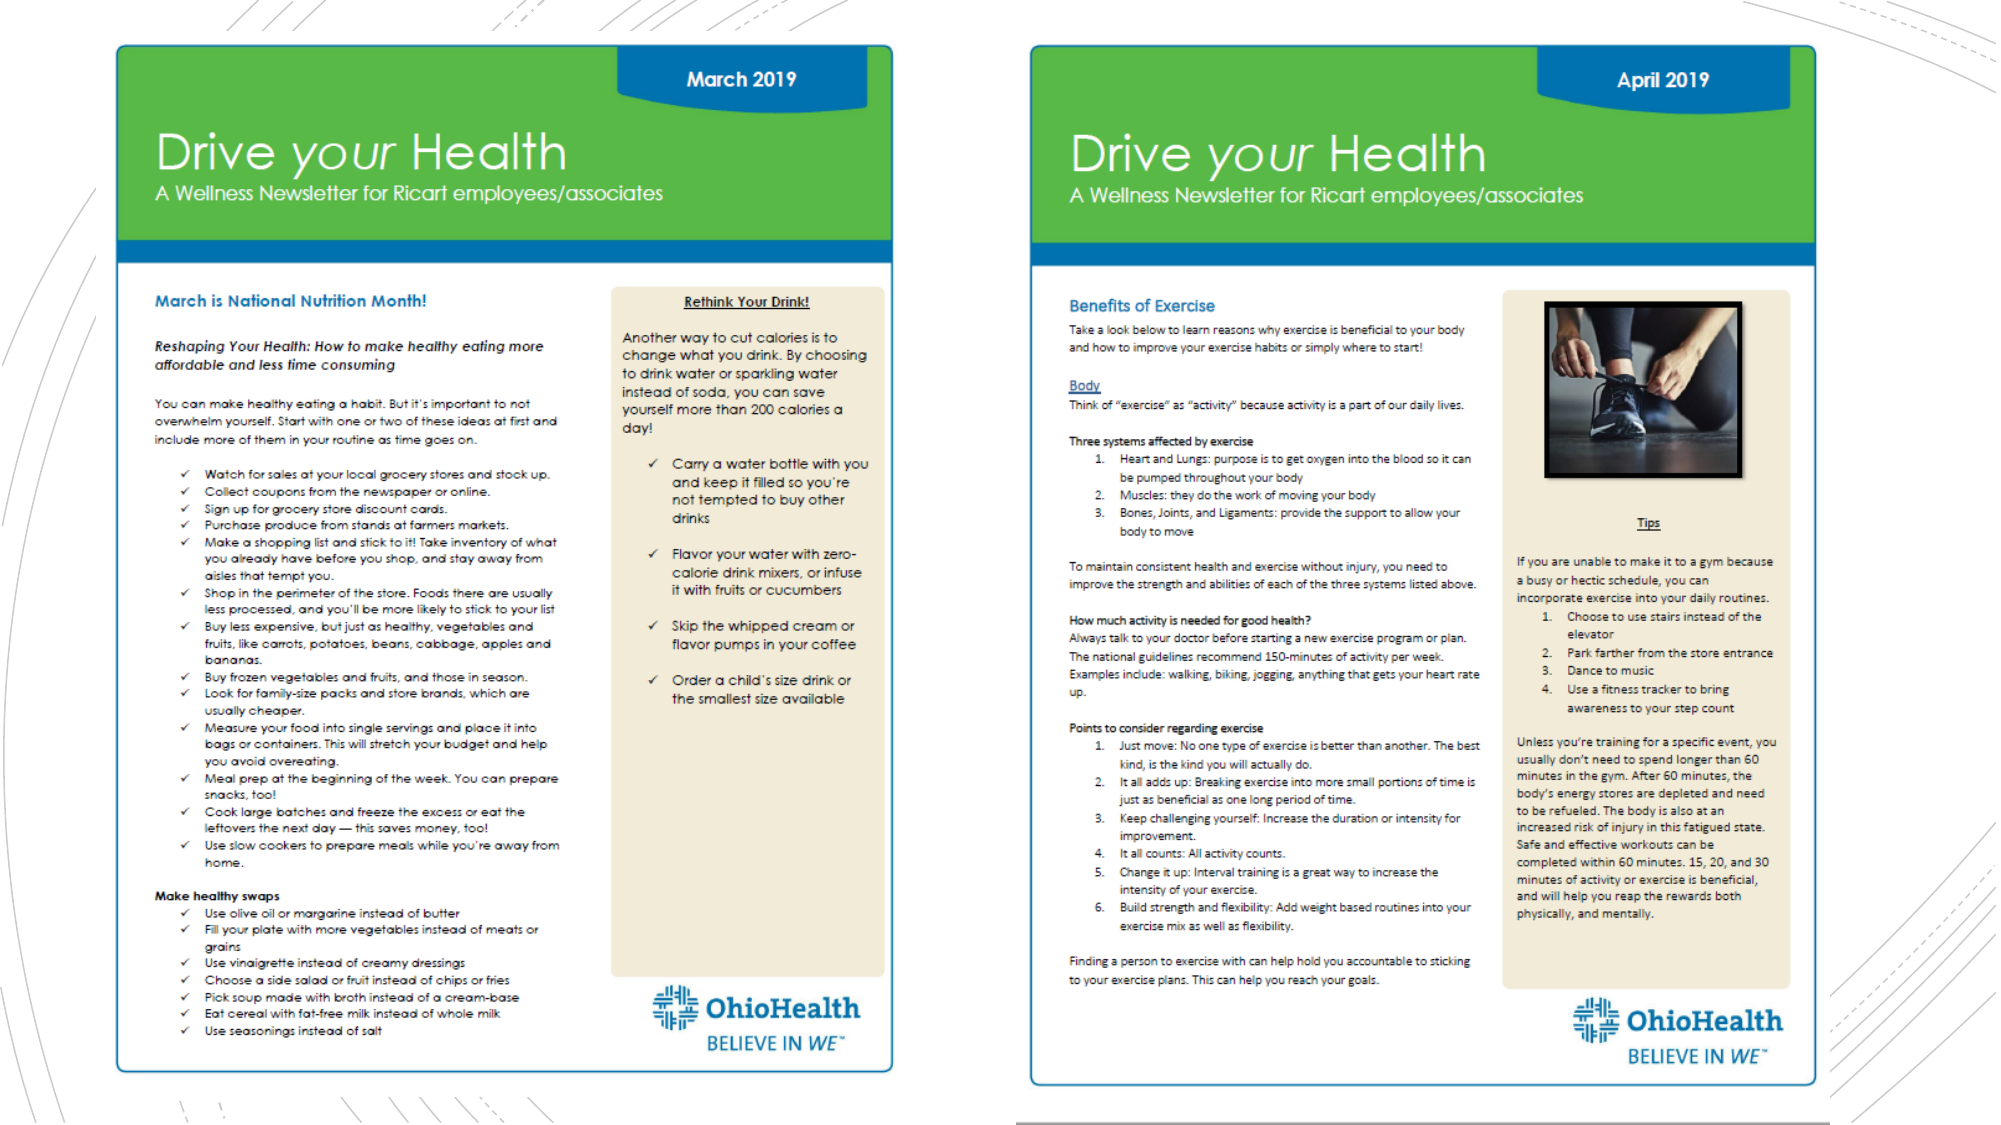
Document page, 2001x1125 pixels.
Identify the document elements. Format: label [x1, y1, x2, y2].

list [1016, 31, 1831, 1125]
picture [96, 31, 919, 1097]
